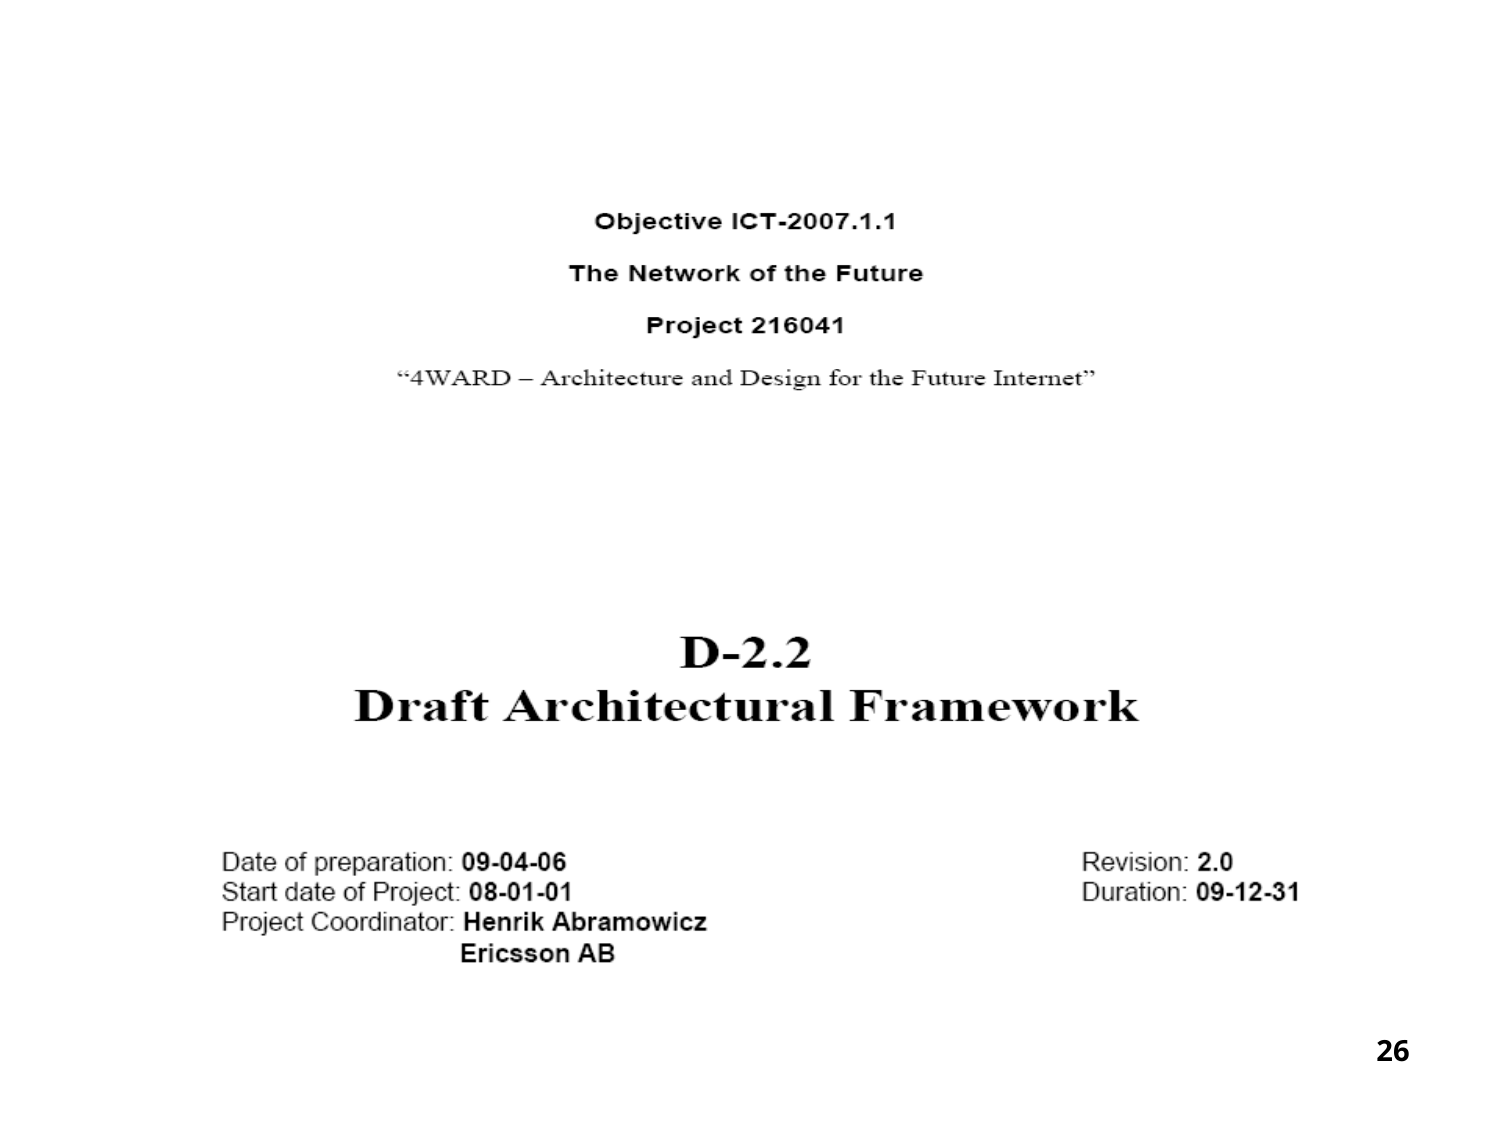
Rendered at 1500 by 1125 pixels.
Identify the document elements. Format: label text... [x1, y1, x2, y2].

picture [282, 176, 1218, 788]
picture [187, 824, 1341, 983]
slide_number 26 [1074, 1024, 1426, 1103]
